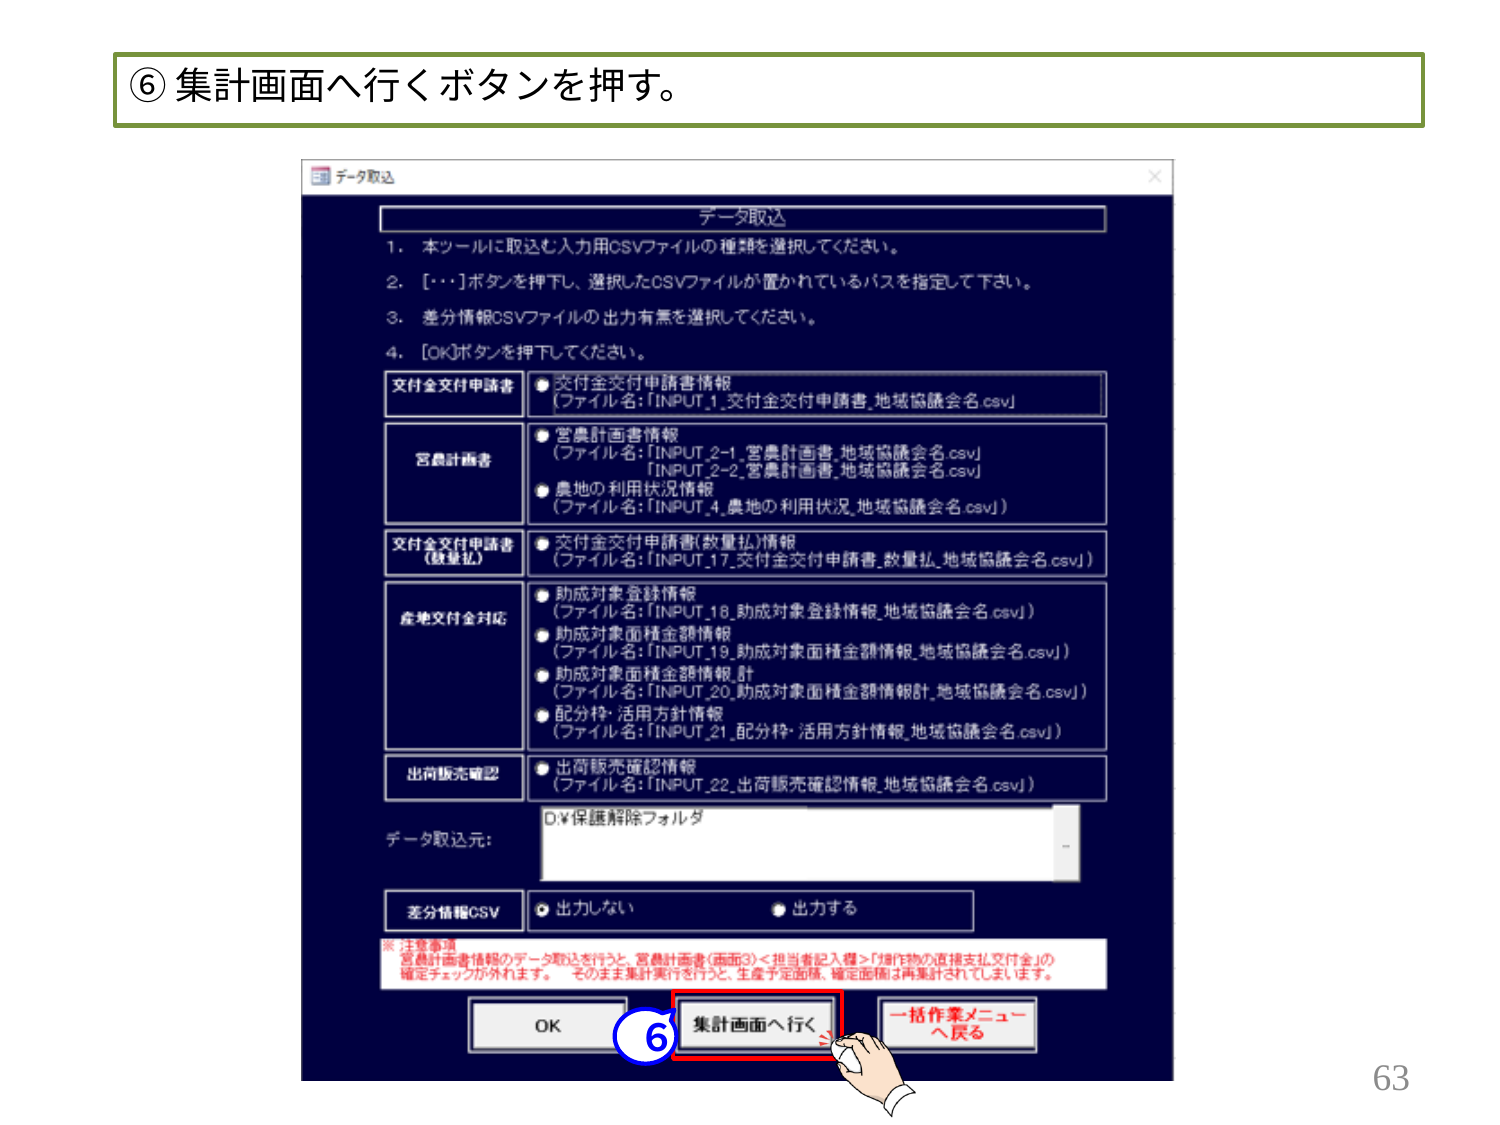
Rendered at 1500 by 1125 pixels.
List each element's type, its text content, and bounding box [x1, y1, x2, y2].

picture [300, 159, 1176, 1122]
text_box ⑥集計画面へ行くボタンを押す。 [113, 52, 1425, 128]
slide_number 62 [1074, 1045, 1425, 1106]
